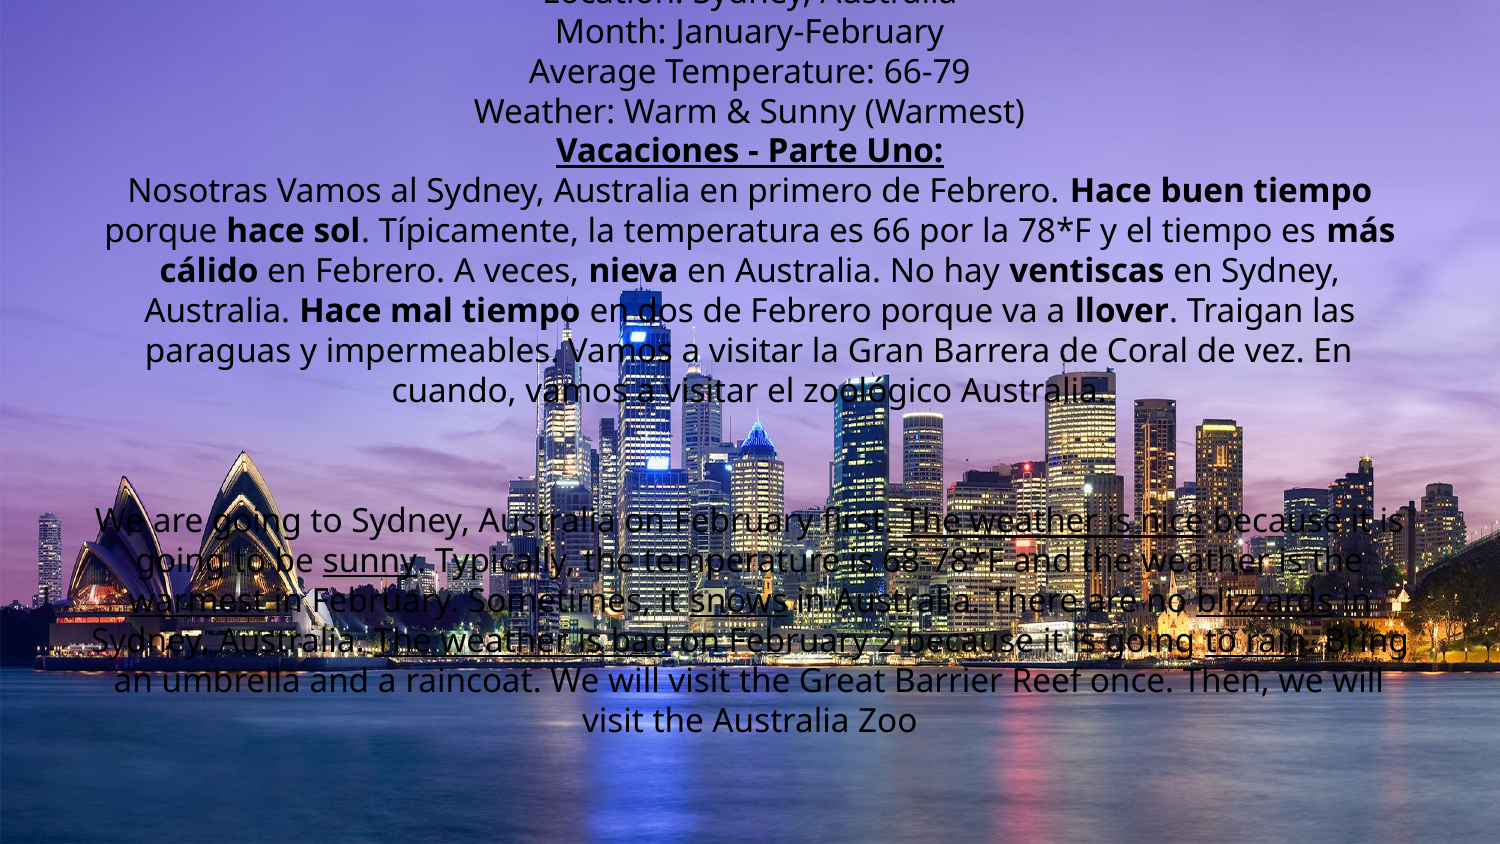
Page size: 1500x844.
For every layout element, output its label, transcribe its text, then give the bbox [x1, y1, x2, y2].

title Vacaciones Proyecto: Location: Sydney, Australia Month: January-February Average Temperature: 66-79 Weather: Warm & Sunny (Warmest) Vacaciones - Parte Uno: Nosotras Vamos al Sydney, Australia en primero de Febrero. Hace buen tiempo porque hace sol. Típicamente, la temperatura es 66 por la 78*F y el tiempo es más cálido en Febrero. A veces, nieva en Australia. No hay ventiscas en Sydney, Australia. Hace mal tiempo en dos de Febrero porque va a llover. Traigan las paraguas y impermeables. Vamos a visitar la Gran Barrera de Coral de vez. En cuando, vamos a visitar el zoológico Australia. We are going to Sydney, Australia on February first. The weather is nice because it is going to be sunny. Typically, the temperature is 68-78*F and the weather is the warmest in February. Sometimes, it snows in Australia. There are no blizzards in Sydney, Australia. The weather is bad on February 2 because it is going to rain. Bring an umbrella and a raincoat. We will visit the Great Barrier Reef once. Then, we will visit the Australia Zoo [75, 33, 1425, 844]
picture [0, 0, 1500, 844]
